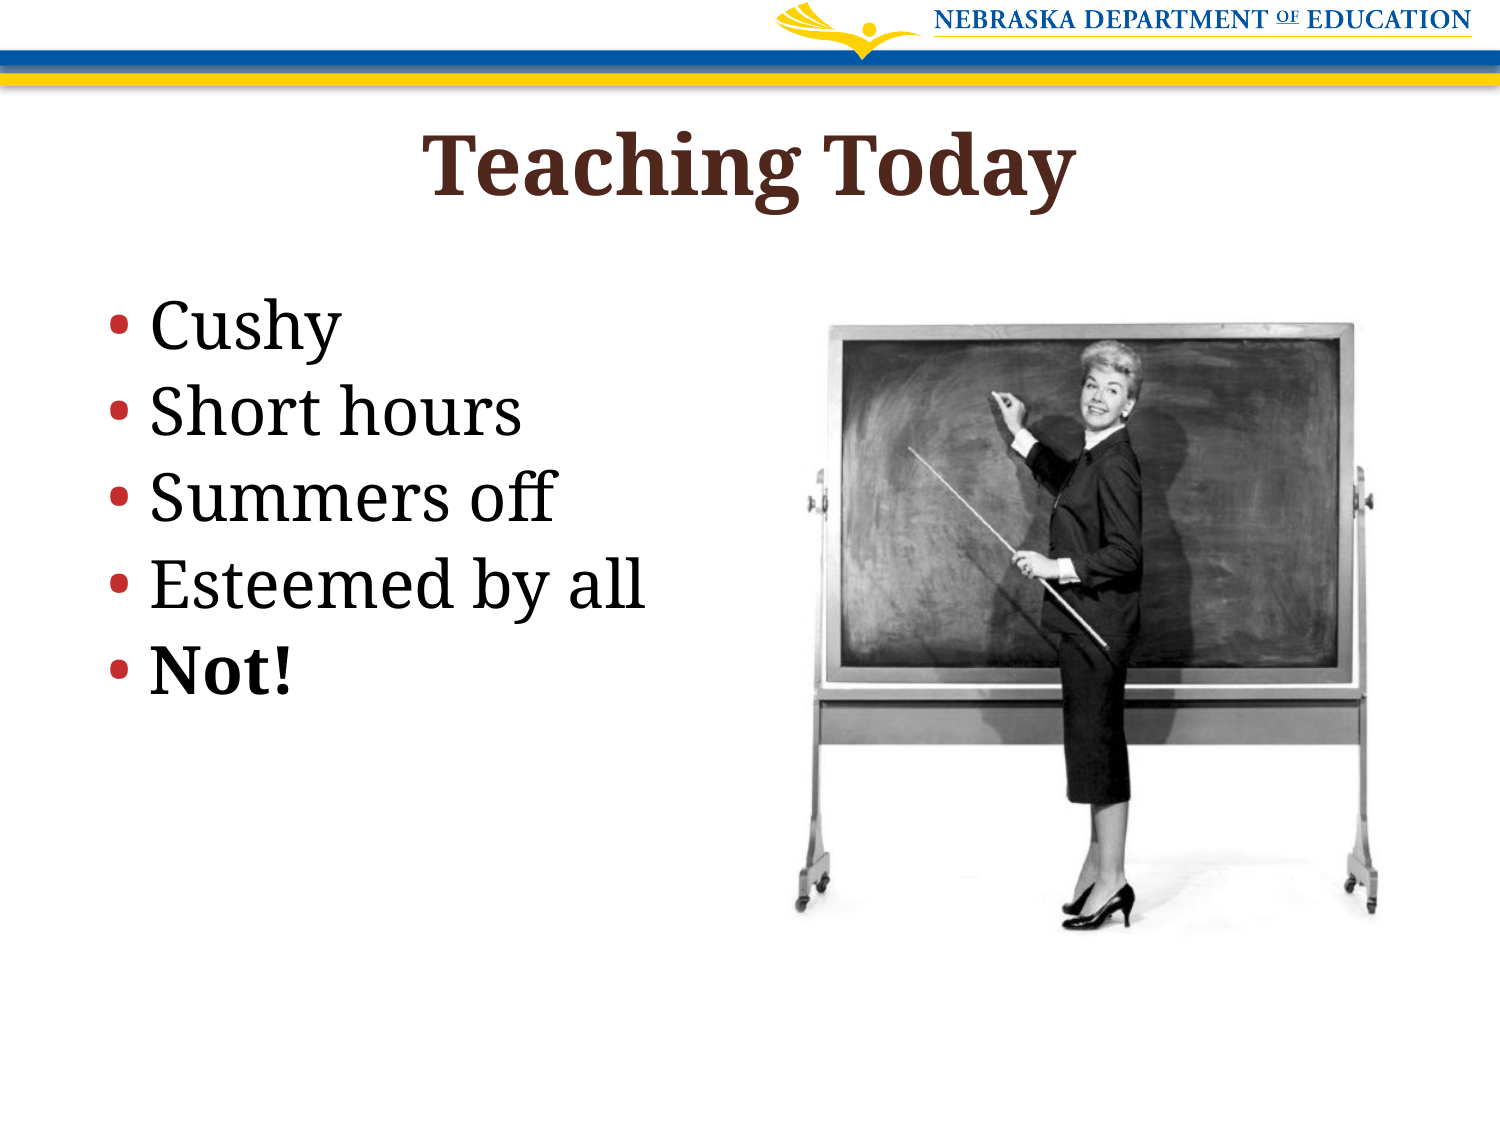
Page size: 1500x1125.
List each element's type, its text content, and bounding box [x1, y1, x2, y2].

title Teaching Today [75, 87, 1425, 238]
list Cushy Short hours Summers off Esteemed by all Not! [75, 275, 1425, 985]
picture [787, 312, 1385, 938]
picture [774, 0, 1500, 69]
